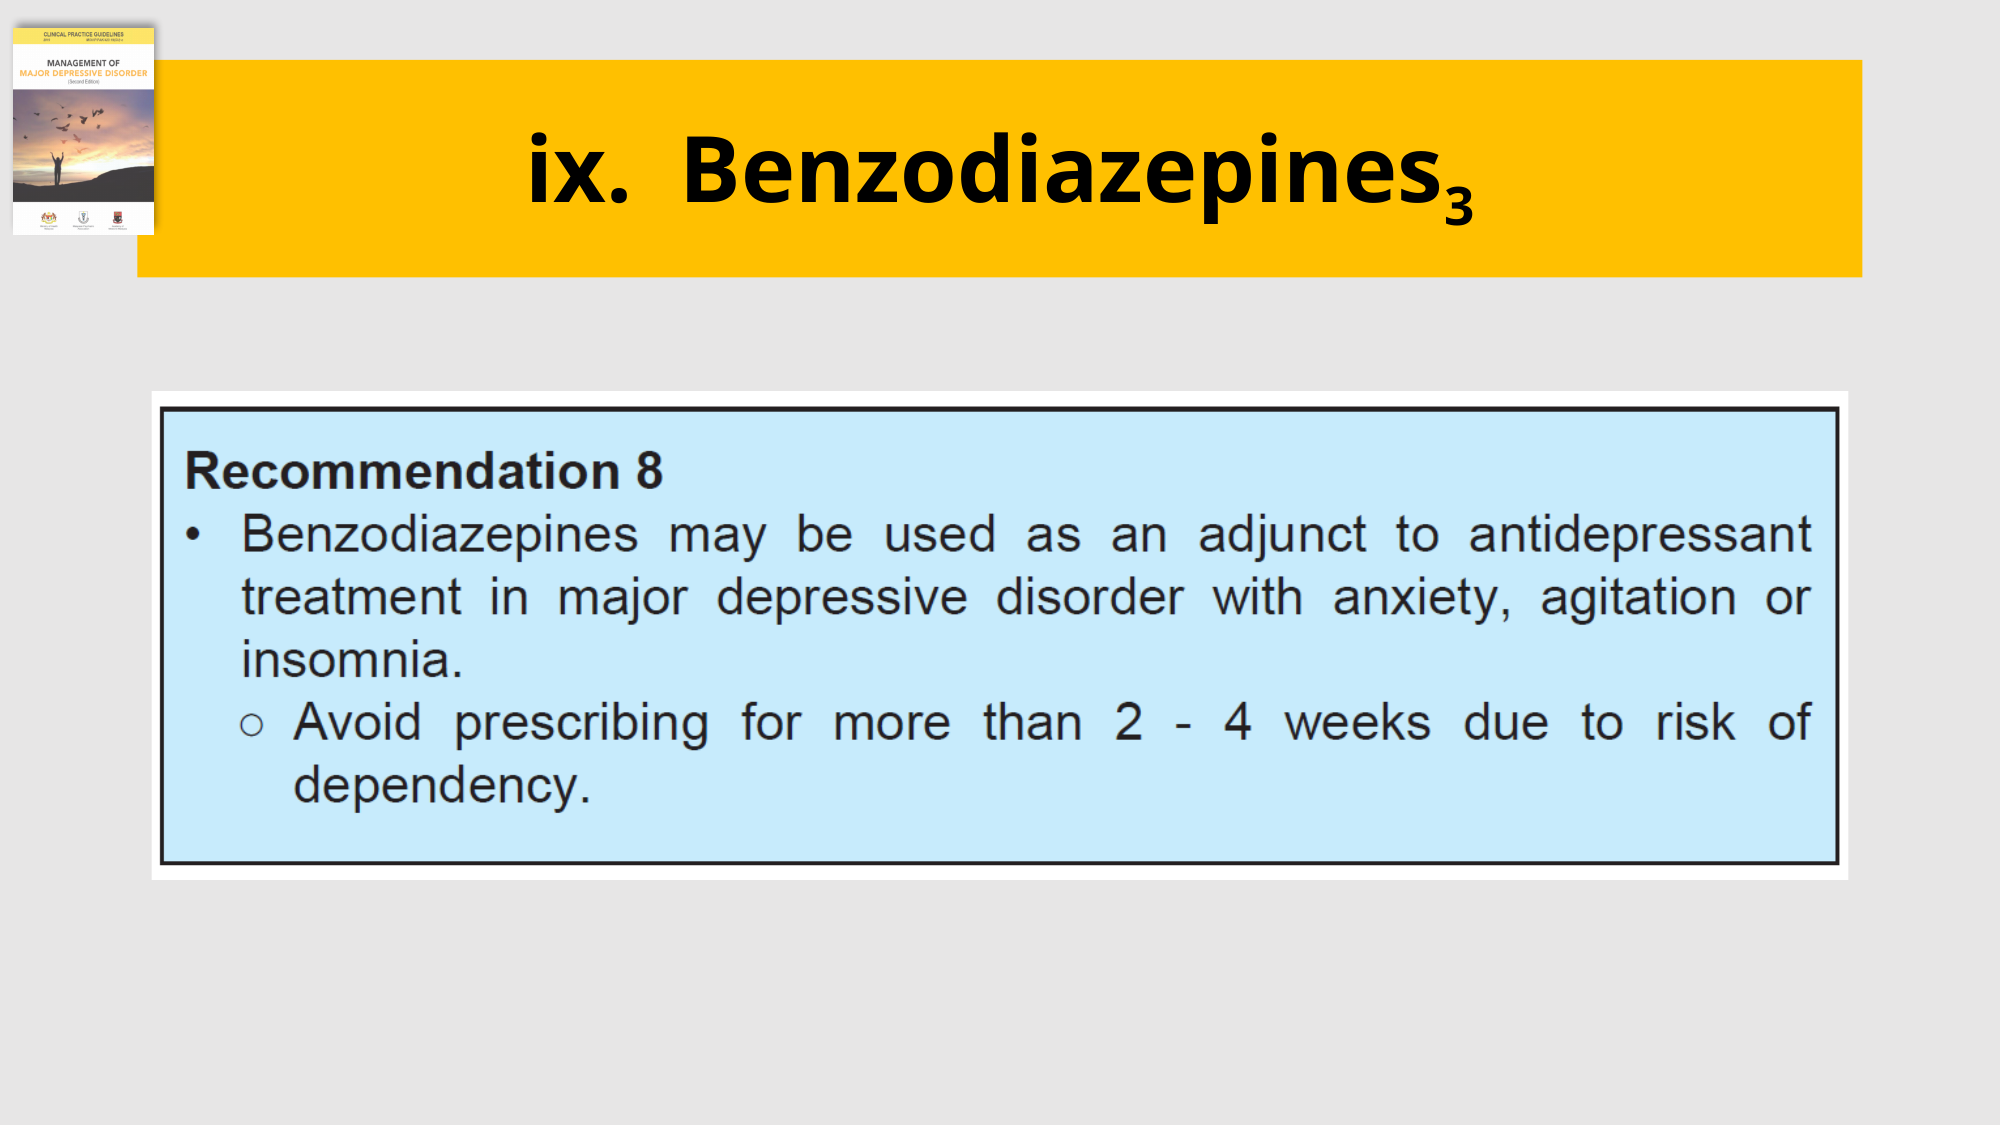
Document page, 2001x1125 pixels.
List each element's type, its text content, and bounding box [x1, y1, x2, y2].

title ix. Benzodiazepines3 [137, 59, 1863, 278]
picture [13, 28, 154, 235]
picture [151, 391, 1849, 880]
